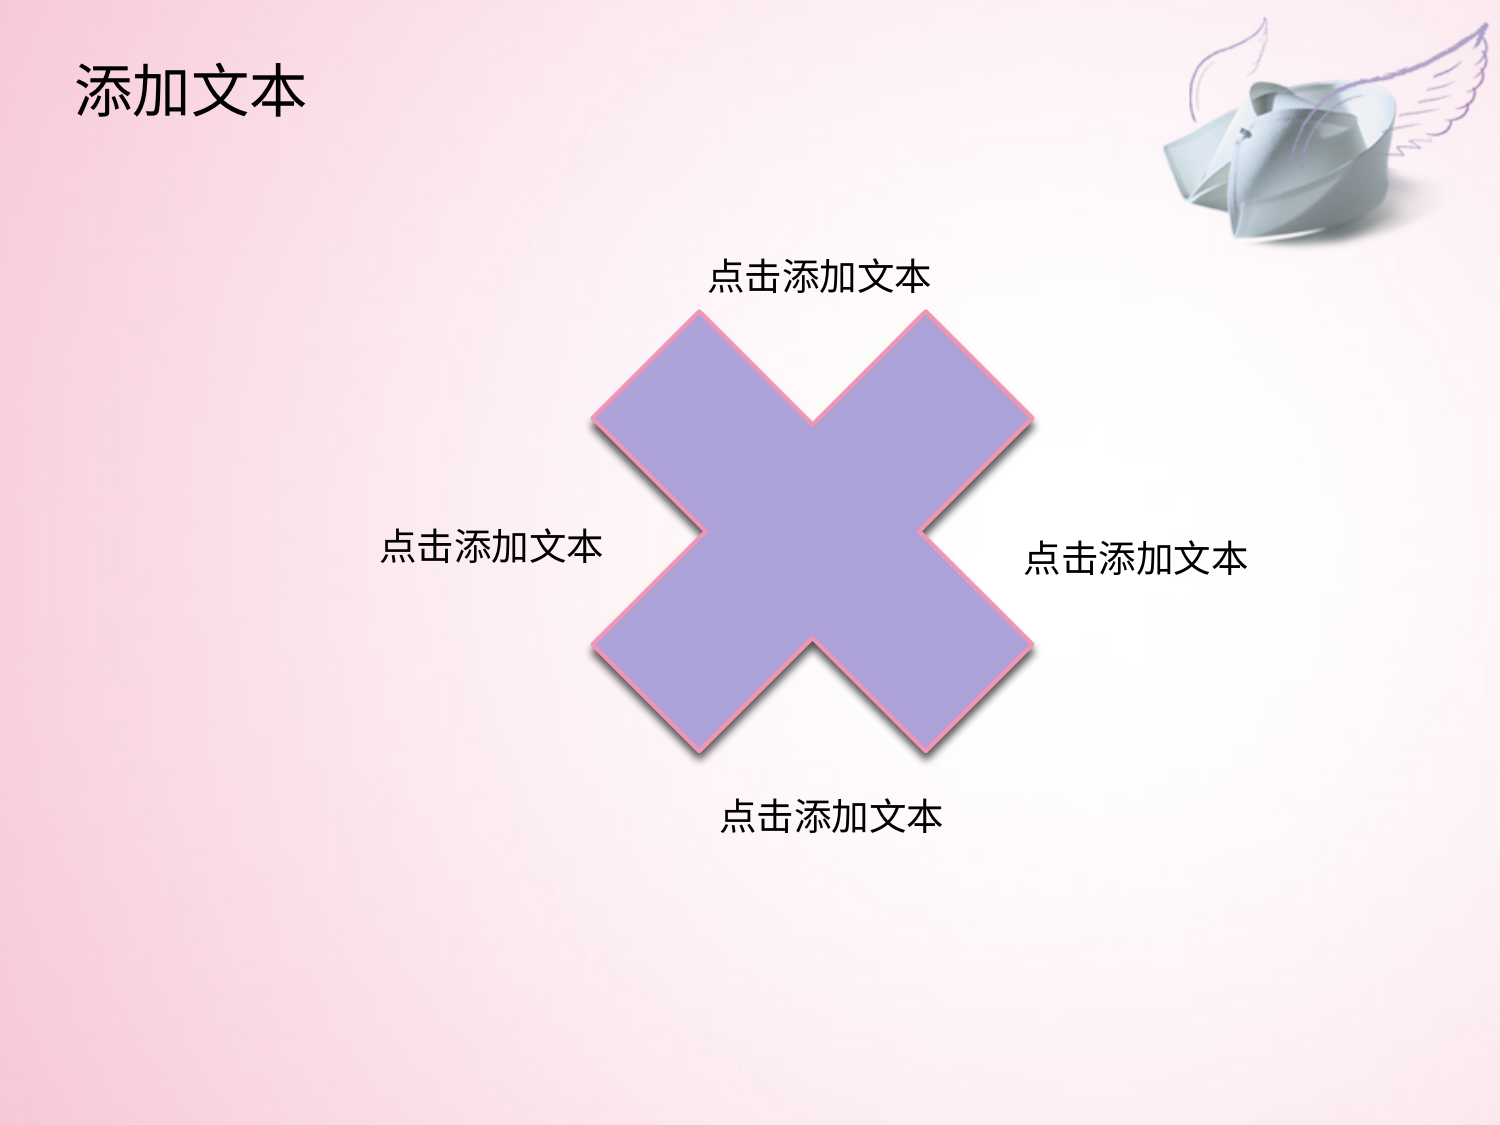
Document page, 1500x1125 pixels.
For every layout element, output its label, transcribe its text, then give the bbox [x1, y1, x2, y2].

text_box 点击添加文本 [1009, 527, 1264, 588]
text_box 点击添加文本 [692, 246, 948, 306]
text_box 点击添加文本 [364, 515, 620, 576]
picture [0, 0, 1500, 1125]
text_box 添加文本 [60, 46, 323, 132]
text_box 点击添加文本 [704, 785, 960, 845]
text_box [590, 309, 1035, 754]
